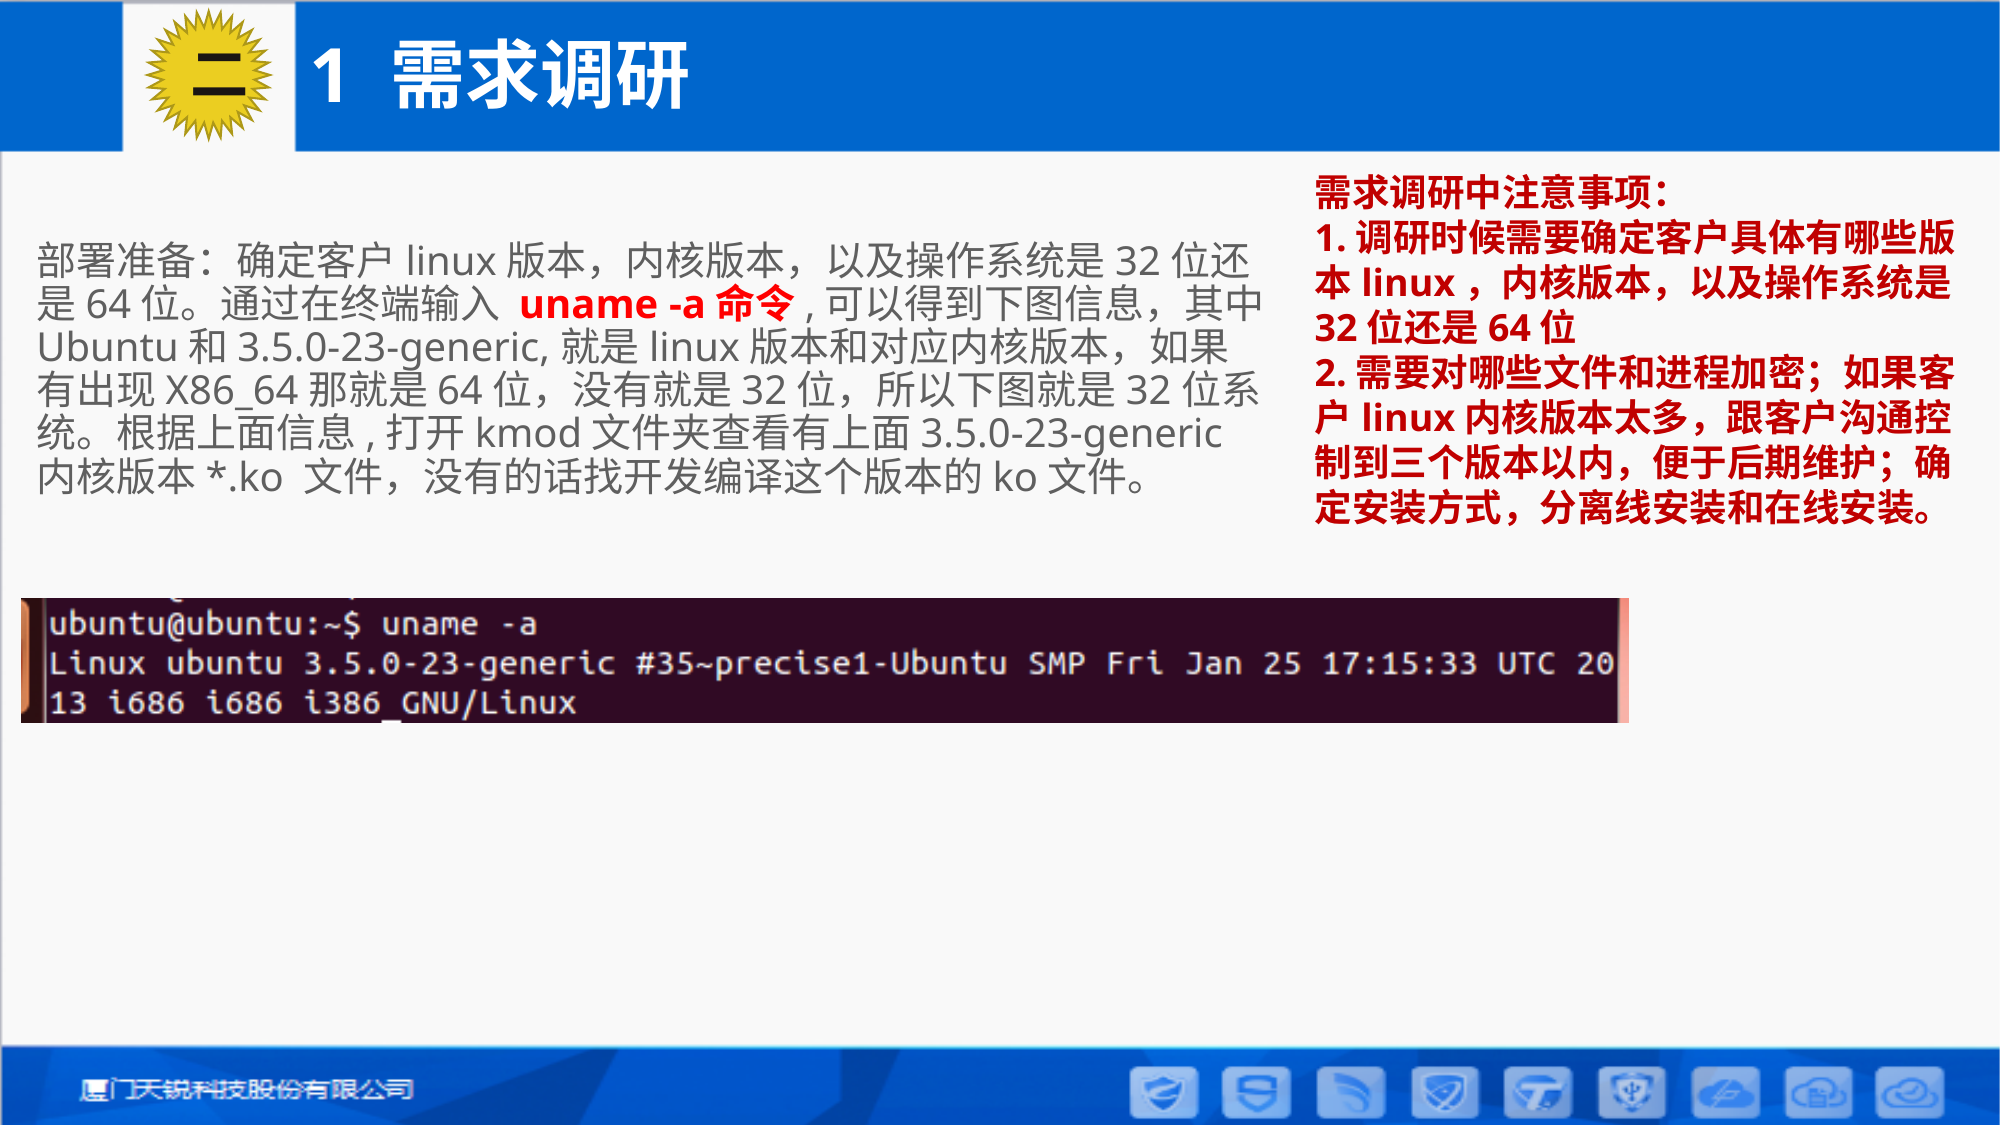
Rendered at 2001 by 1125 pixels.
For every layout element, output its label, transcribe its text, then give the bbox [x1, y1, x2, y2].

title 1 需求调研 [294, 2, 1730, 154]
picture [0, 0, 2000, 1125]
text_box 需求调研中注意事项： 1.调研时候需要确定客户具体有哪些版本linux，内核版本，以及操作系统是32位还是64位 2.需要对哪些文件和进程加密；如果客户linux内核版本太多，跟客户沟通控制到三个版本以内，便于后期维护；确定安装方式，分离线安装和在线安装。 [1299, 161, 1988, 536]
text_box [147, 11, 270, 139]
text_box 部署准备：确定客户linux版本，内核版本，以及操作系统是32位还是64位。通过在终端输入 uname -a命令,可以得到下图信息，其中Ubuntu和3.5.0-23-generic,就是linux版本和对应内核版本，如果有出现X86_64那就是64位，没有就是32位，所以下图就是32位系统。根据上面信息,打开kmod文件夹查看有上面3.5.0-23-generic内核版本*.ko 文件，没有的话找开发编译这个版本的ko文件。 [21, 233, 1283, 552]
